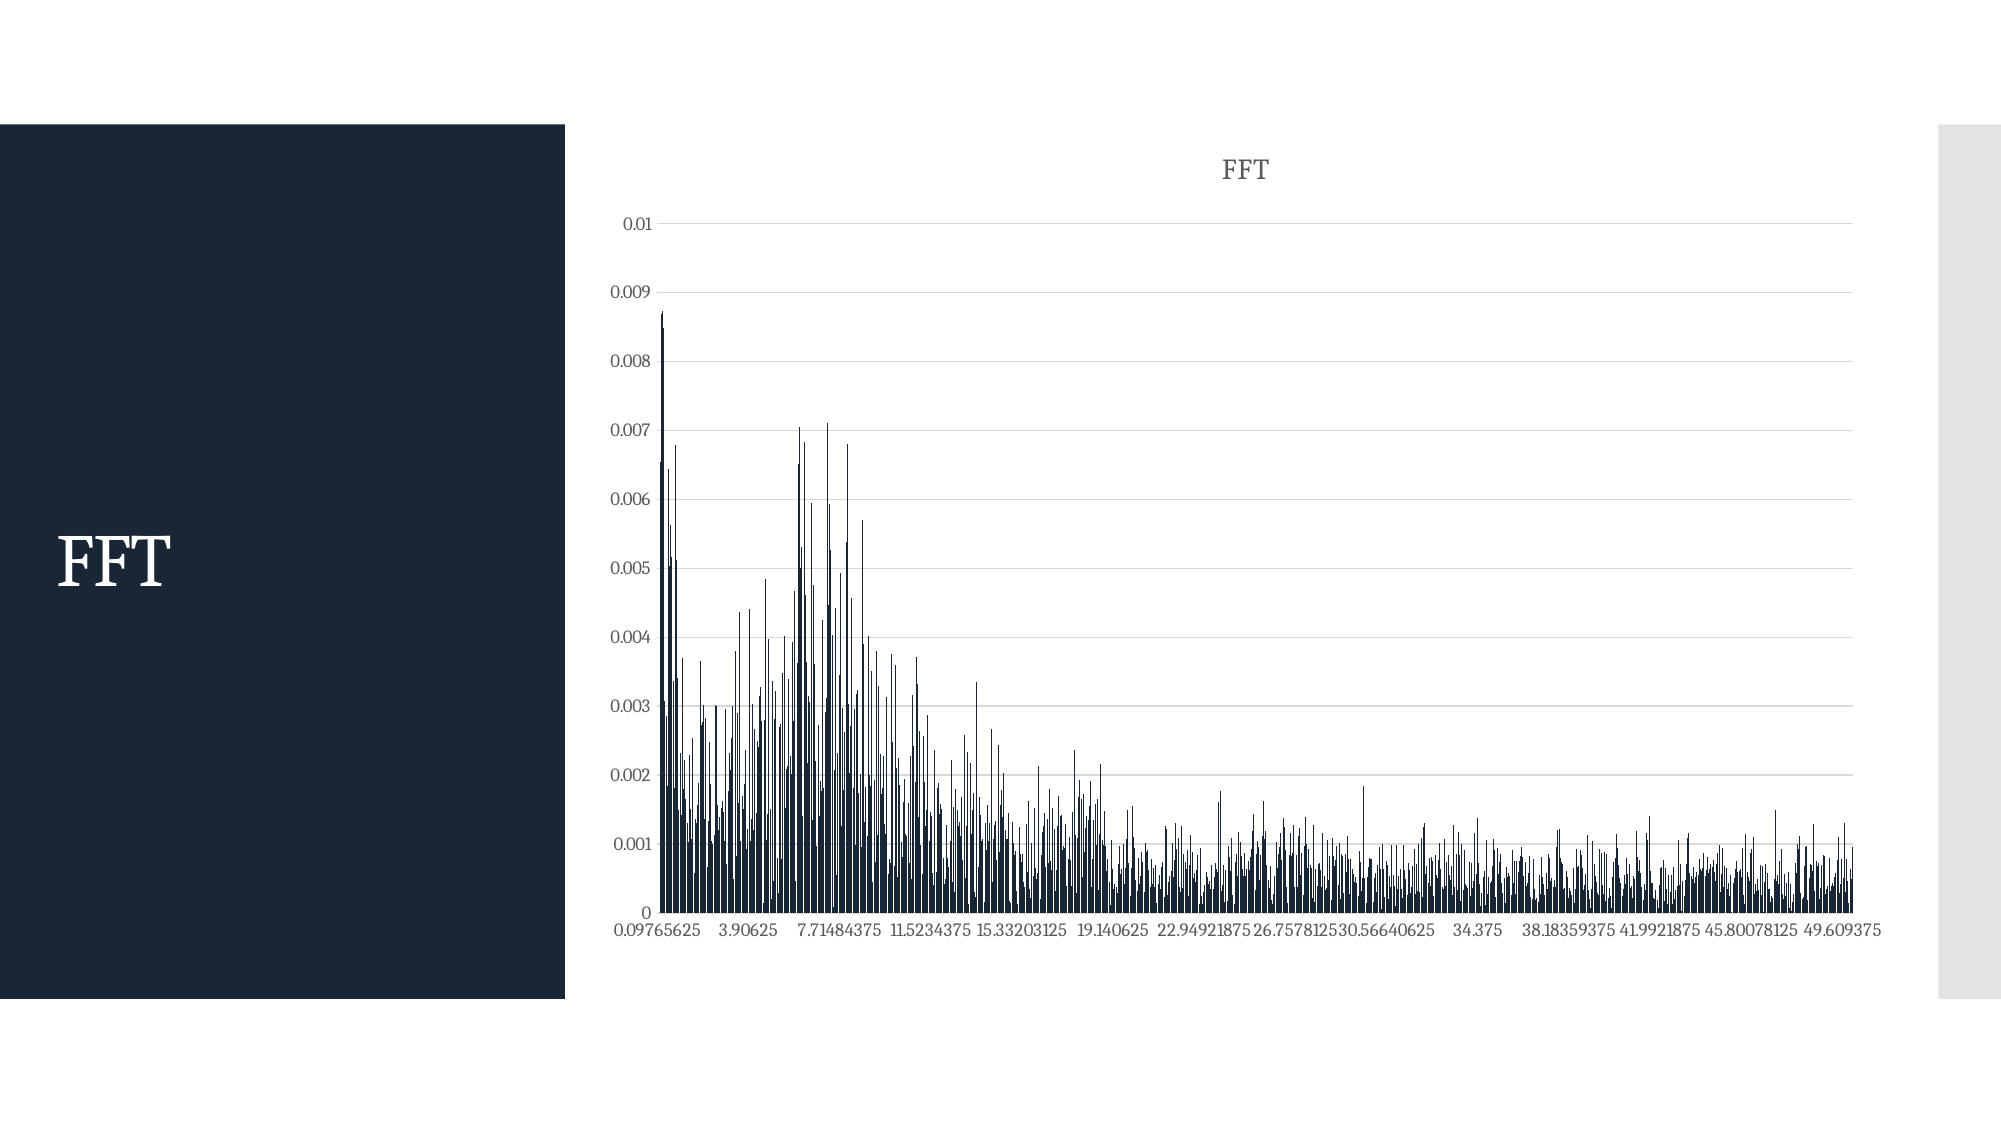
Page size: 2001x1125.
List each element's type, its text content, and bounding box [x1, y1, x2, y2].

title FFT [41, 184, 525, 940]
chart [583, 119, 1909, 958]
